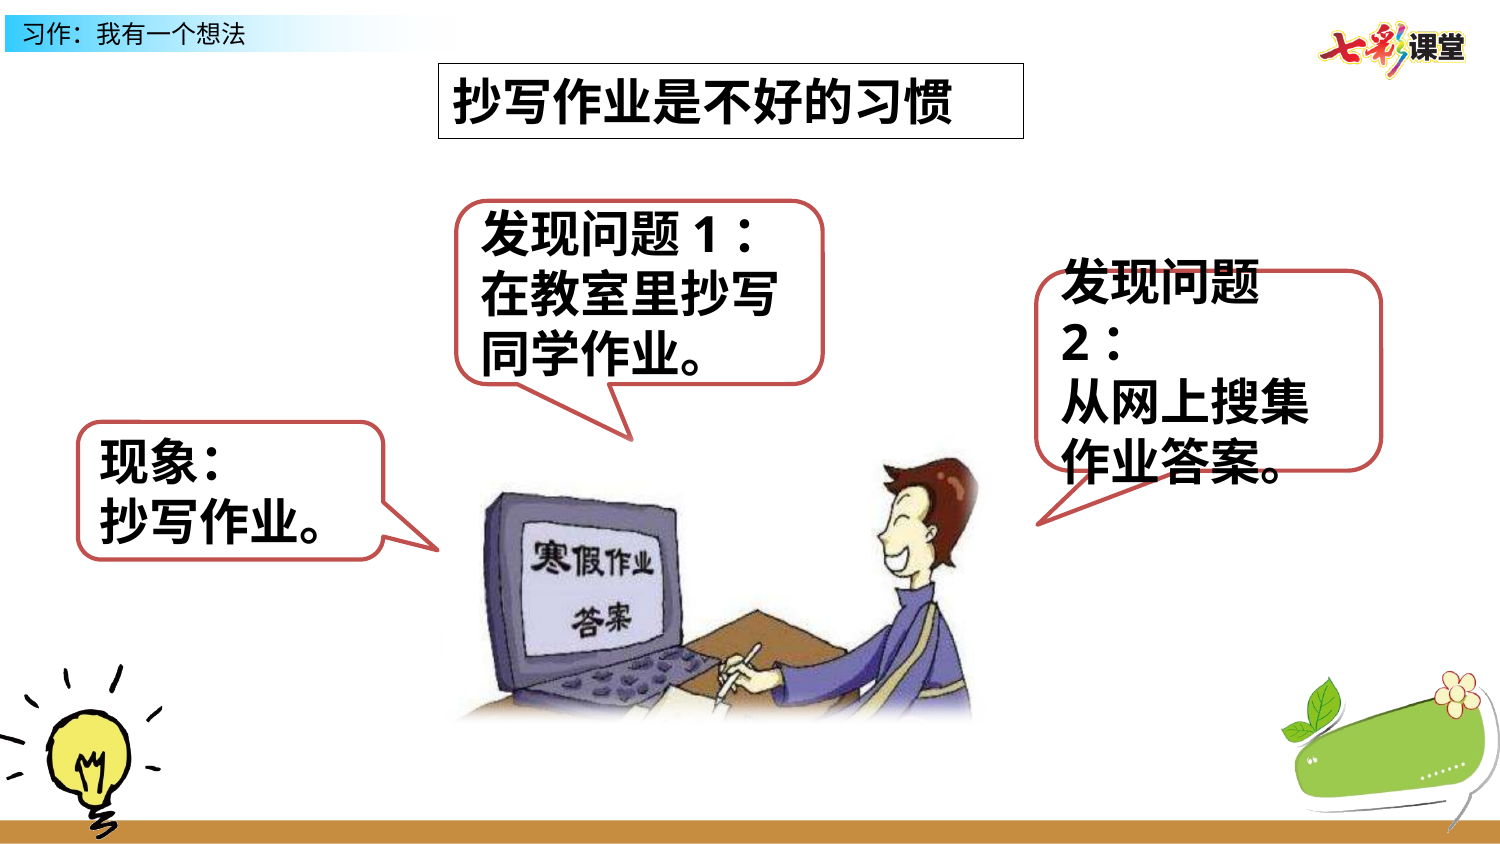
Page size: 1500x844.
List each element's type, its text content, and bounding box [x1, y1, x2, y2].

text_box 现象： 抄写作业。 [75, 419, 432, 562]
text_box 抄写作业是不好的习惯 [438, 63, 1024, 139]
picture [0, 653, 178, 844]
text_box 发现问题2： 从网上搜集作业答案。 [1034, 268, 1384, 527]
text_box 发现问题1： 在教室里抄写同学作业。 [454, 198, 825, 426]
picture [437, 428, 991, 726]
picture [1316, 20, 1468, 80]
picture [1277, 671, 1500, 833]
